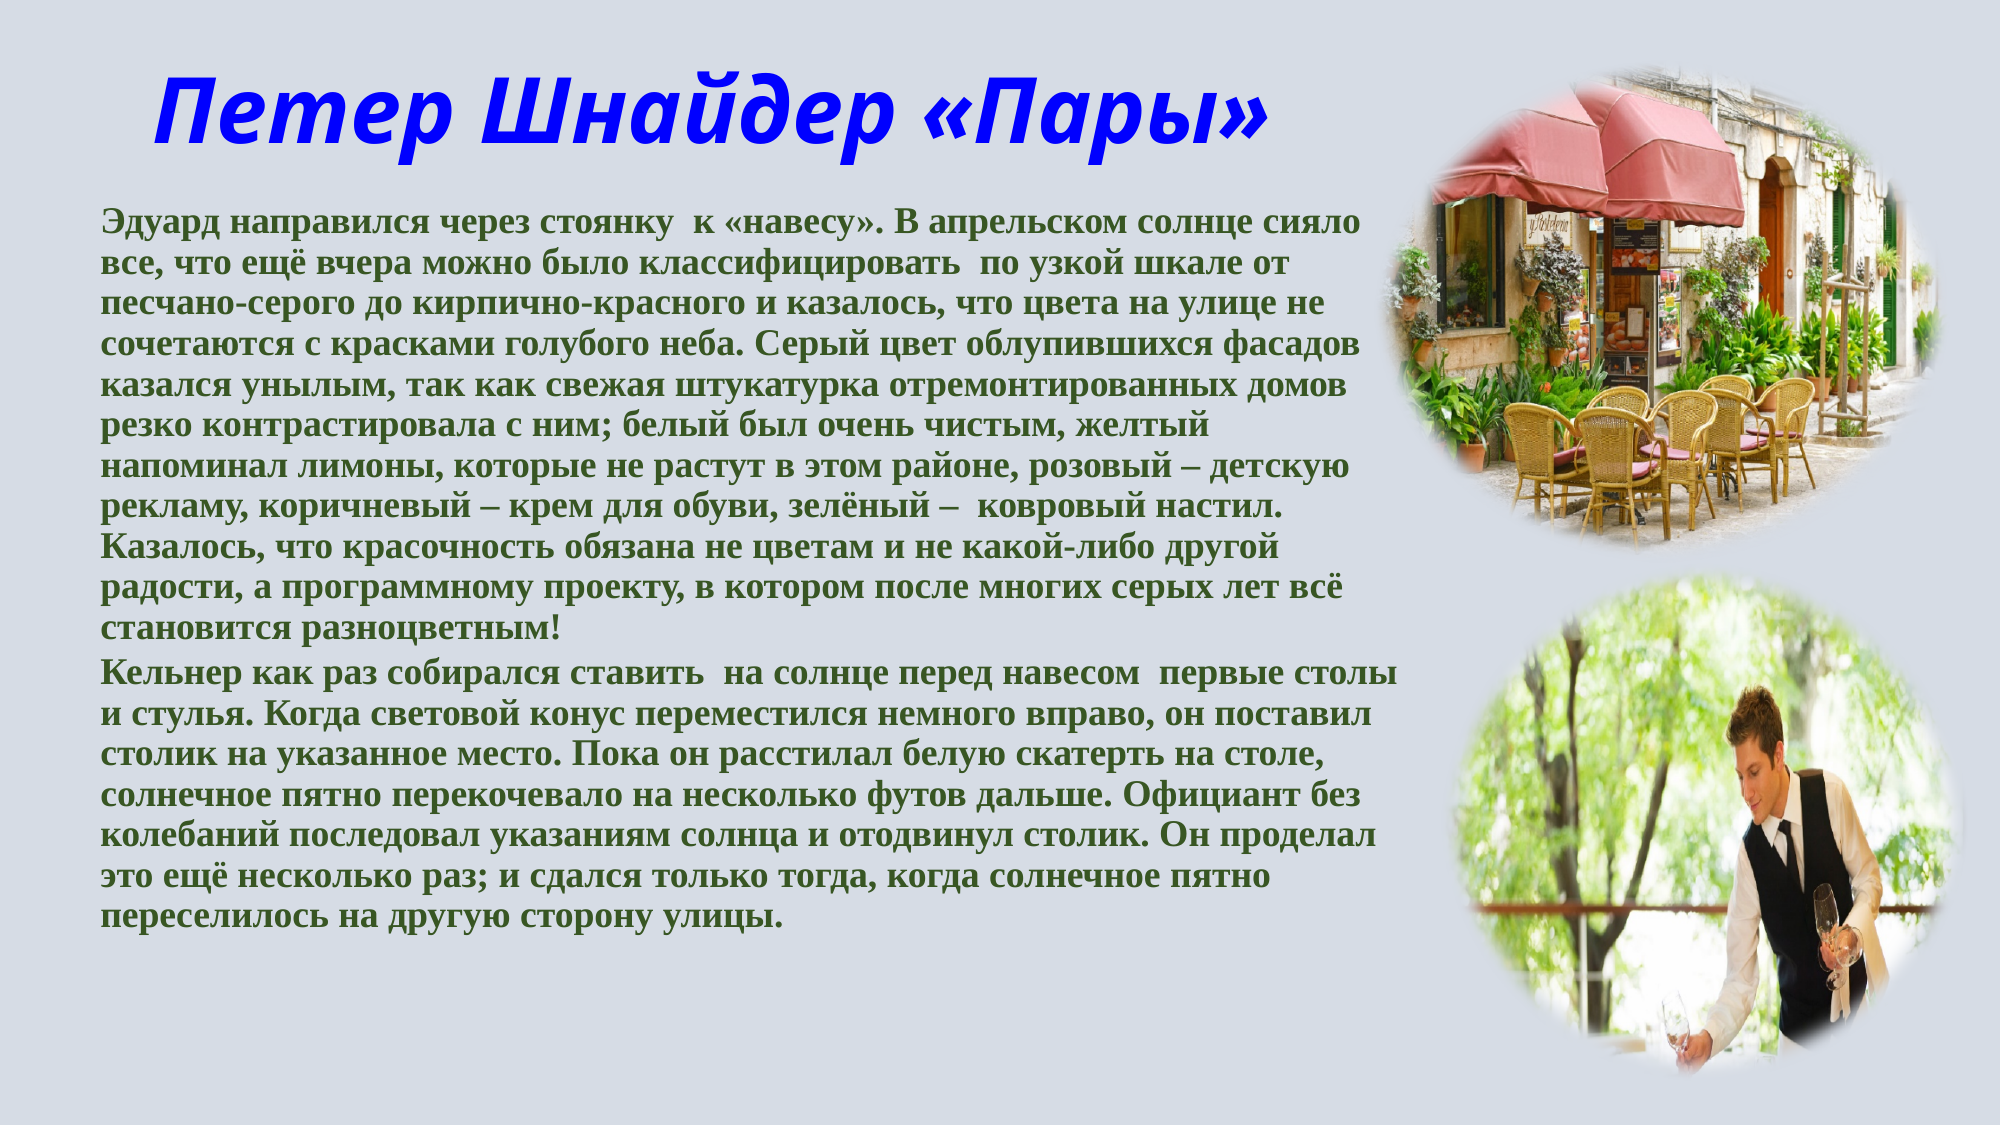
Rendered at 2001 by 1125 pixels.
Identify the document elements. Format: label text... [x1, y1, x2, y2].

picture [1373, 59, 1969, 1083]
title Петер Шнайдер «Пары» [137, 59, 1373, 193]
list Эдуард направился через стоянку к «навесу». В апрельском солнце сияло все, что ещё вчера можно было классифицировать по узкой шкале от песчано-серого до кирпично-красного и казалось, что цвета на улице не сочетаются с красками голубого неба. Серый цвет облупившихся фасадов казался унылым, так как свежая штукатурка отремонтированных домов резко контрастировала с ним; белый был очень чистым, желтый напоминал лимоны, которые не растут в этом районе, розовый – детскую рекламу, коричневый – крем для обуви, зелёный – ковровый настил. Казалось, что красочность обязана не цветам и не какой-либо другой радости, а программному проекту, в котором после многих серых лет всё становится разноцветным! Кельнер как раз собирался ставить на солнце перед навесом первые столы и стулья. Когда световой конус переместился немного вправо, он поставил столик на указанное место. Пока он расстилал белую скатерть на столе, солнечное пятно перекочевало на несколько футов дальше. Официант без колебаний последовал указаниям солнца и отодвинул столик. Он проделал это ещё несколько раз; и сдался только тогда, когда солнечное пятно переселилось на другую сторону улицы. [85, 193, 1416, 946]
